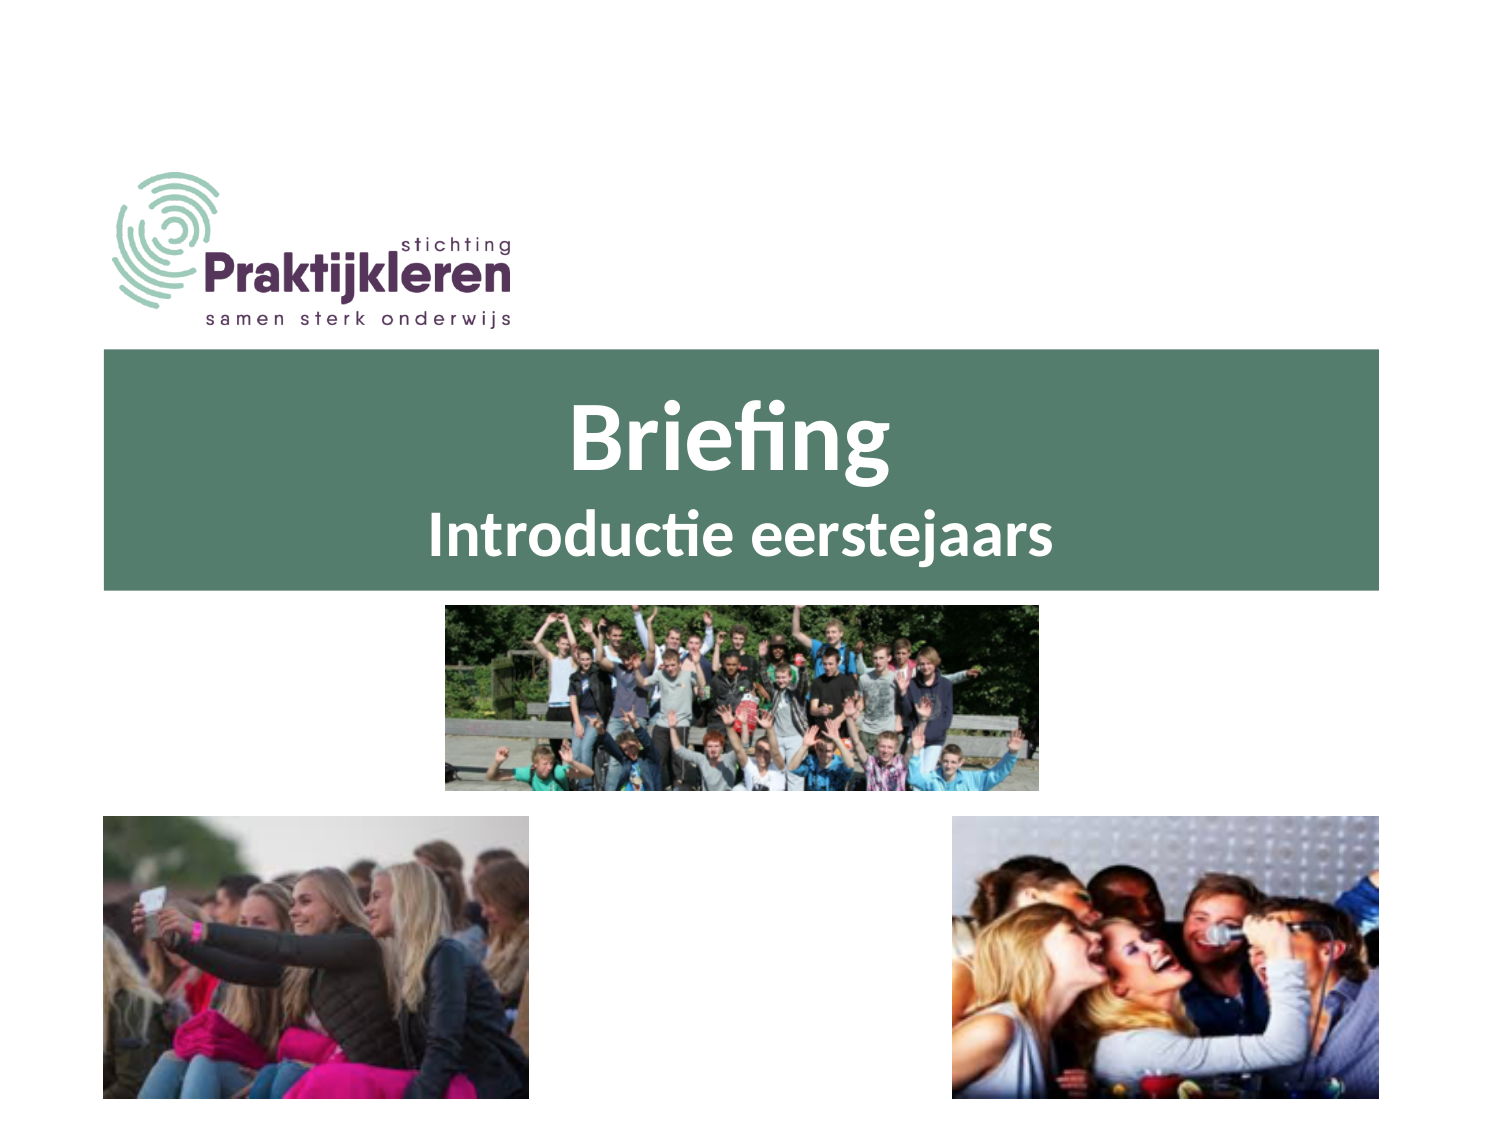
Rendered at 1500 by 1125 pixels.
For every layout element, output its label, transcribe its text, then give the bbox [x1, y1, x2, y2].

picture [952, 816, 1380, 1099]
picture [112, 172, 510, 329]
title Briefing Introductie eerstejaars [103, 349, 1379, 591]
picture [103, 816, 529, 1100]
picture [445, 605, 1039, 792]
